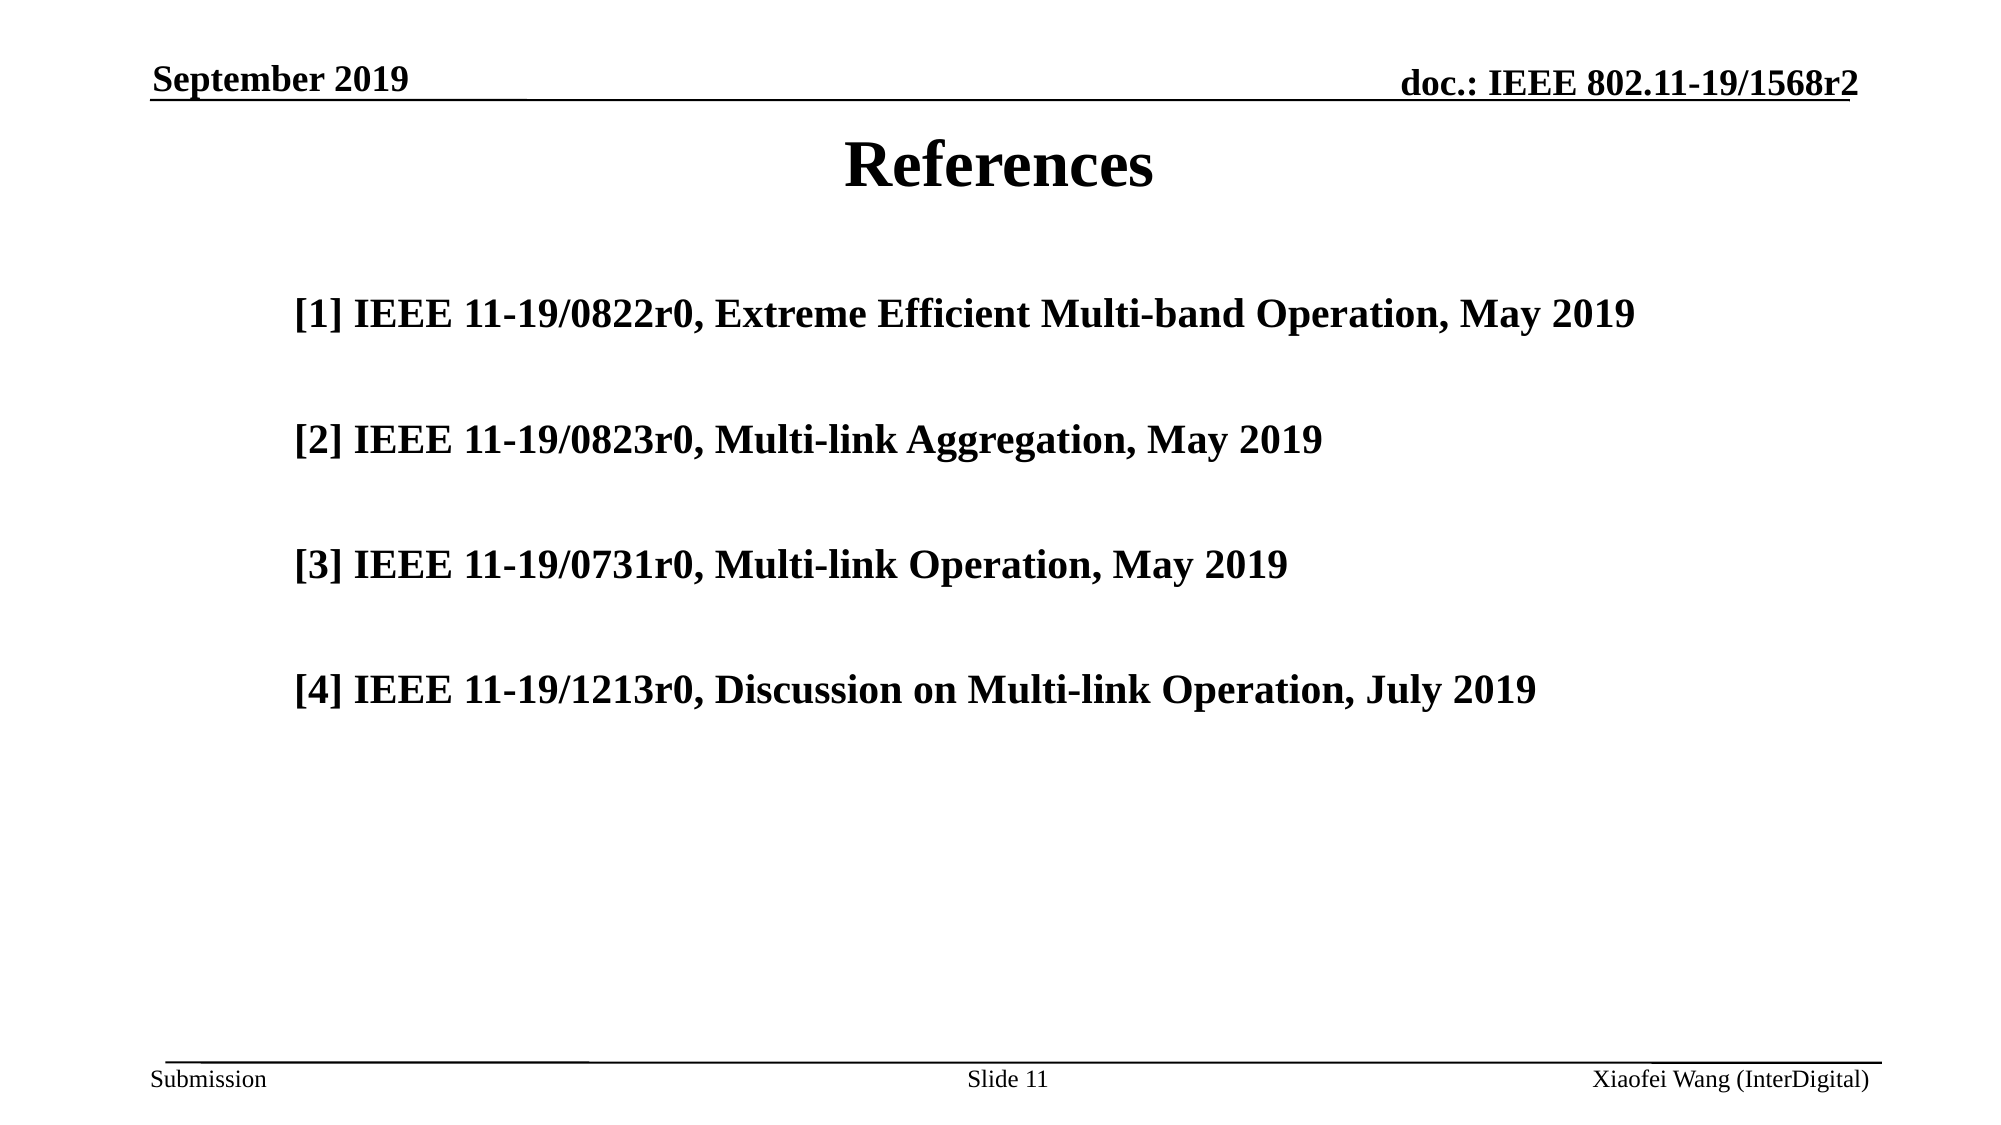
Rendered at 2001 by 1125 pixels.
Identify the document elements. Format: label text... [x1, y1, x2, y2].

text_box References [362, 112, 1638, 278]
text_box [1] IEEE 11-19/0822r0, Extreme Efficient Multi-band Operation, May 2019 [2] IEEE 11-19/0823r0, Multi-link Aggregation, May 2019 [3] IEEE 11-19/0731r0, Multi-link Operation, May 2019 [4] IEEE 11-19/1213r0, Discussion on Multi-link Operation, July 2019 [279, 278, 1721, 970]
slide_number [152, 54, 563, 100]
footer Xiaofei Wang (InterDigital) [1172, 1061, 1871, 1093]
slide_number Slide 11 [950, 1061, 1067, 1123]
